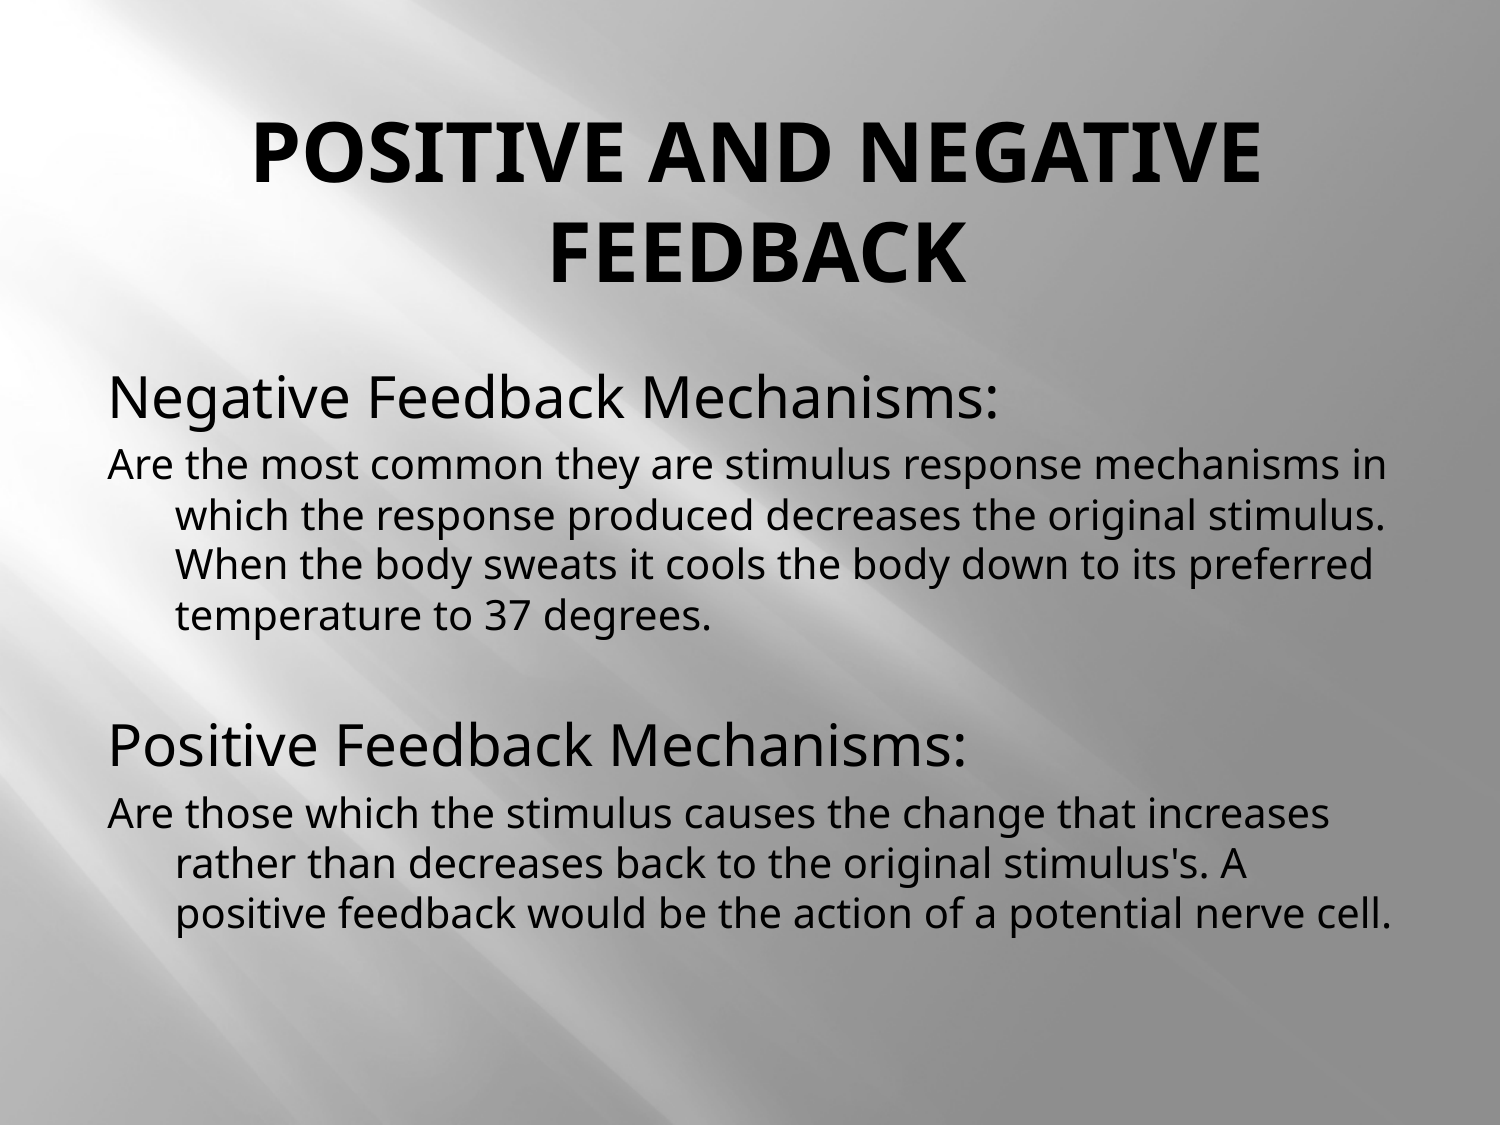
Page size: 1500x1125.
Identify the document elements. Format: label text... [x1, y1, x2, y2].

list Negative Feedback Mechanisms: Are the most common they are stimulus response mechanisms in which the response produced decreases the original stimulus. When the body sweats it cools the body down to its preferred temperature to 37 degrees. Positive Feedback Mechanisms: Are those which the stimulus causes the change that increases rather than decreases back to the original stimulus's. A positive feedback would be the action of a potential nerve cell. [70, 352, 1421, 1125]
title POSITIVE AND NEGATIVE FEEDBACK [82, 105, 1432, 293]
